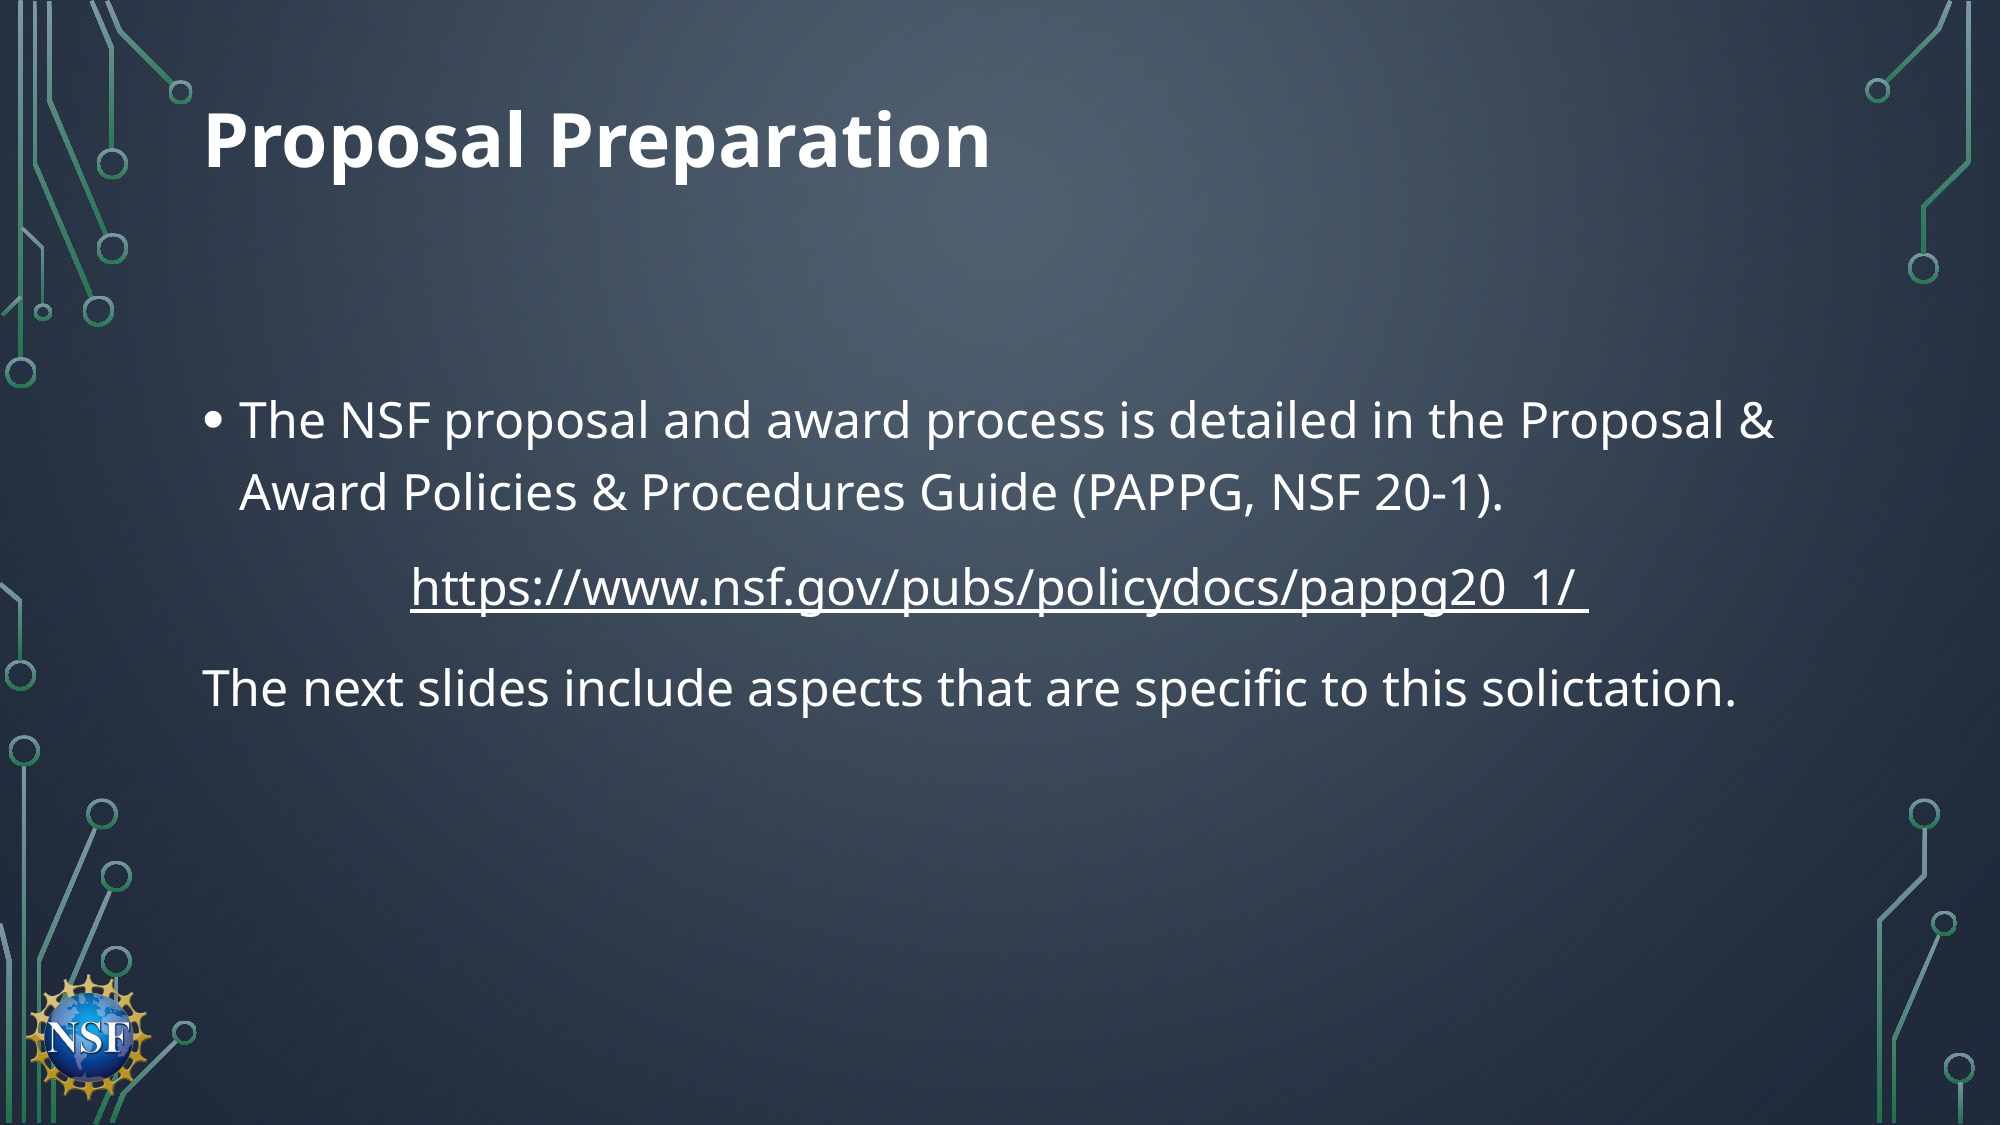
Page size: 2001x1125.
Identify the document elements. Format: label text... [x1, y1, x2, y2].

list The NSF proposal and award process is detailed in the Proposal & Award Policies & Procedures Guide (PAPPG, NSF 20-1). https://www.nsf.gov/pubs/policydocs/pappg20_1/ The next slides include aspects that are specific to this solictation. [187, 369, 1813, 950]
picture [24, 972, 153, 1102]
title Proposal Preparation [187, 58, 1813, 228]
